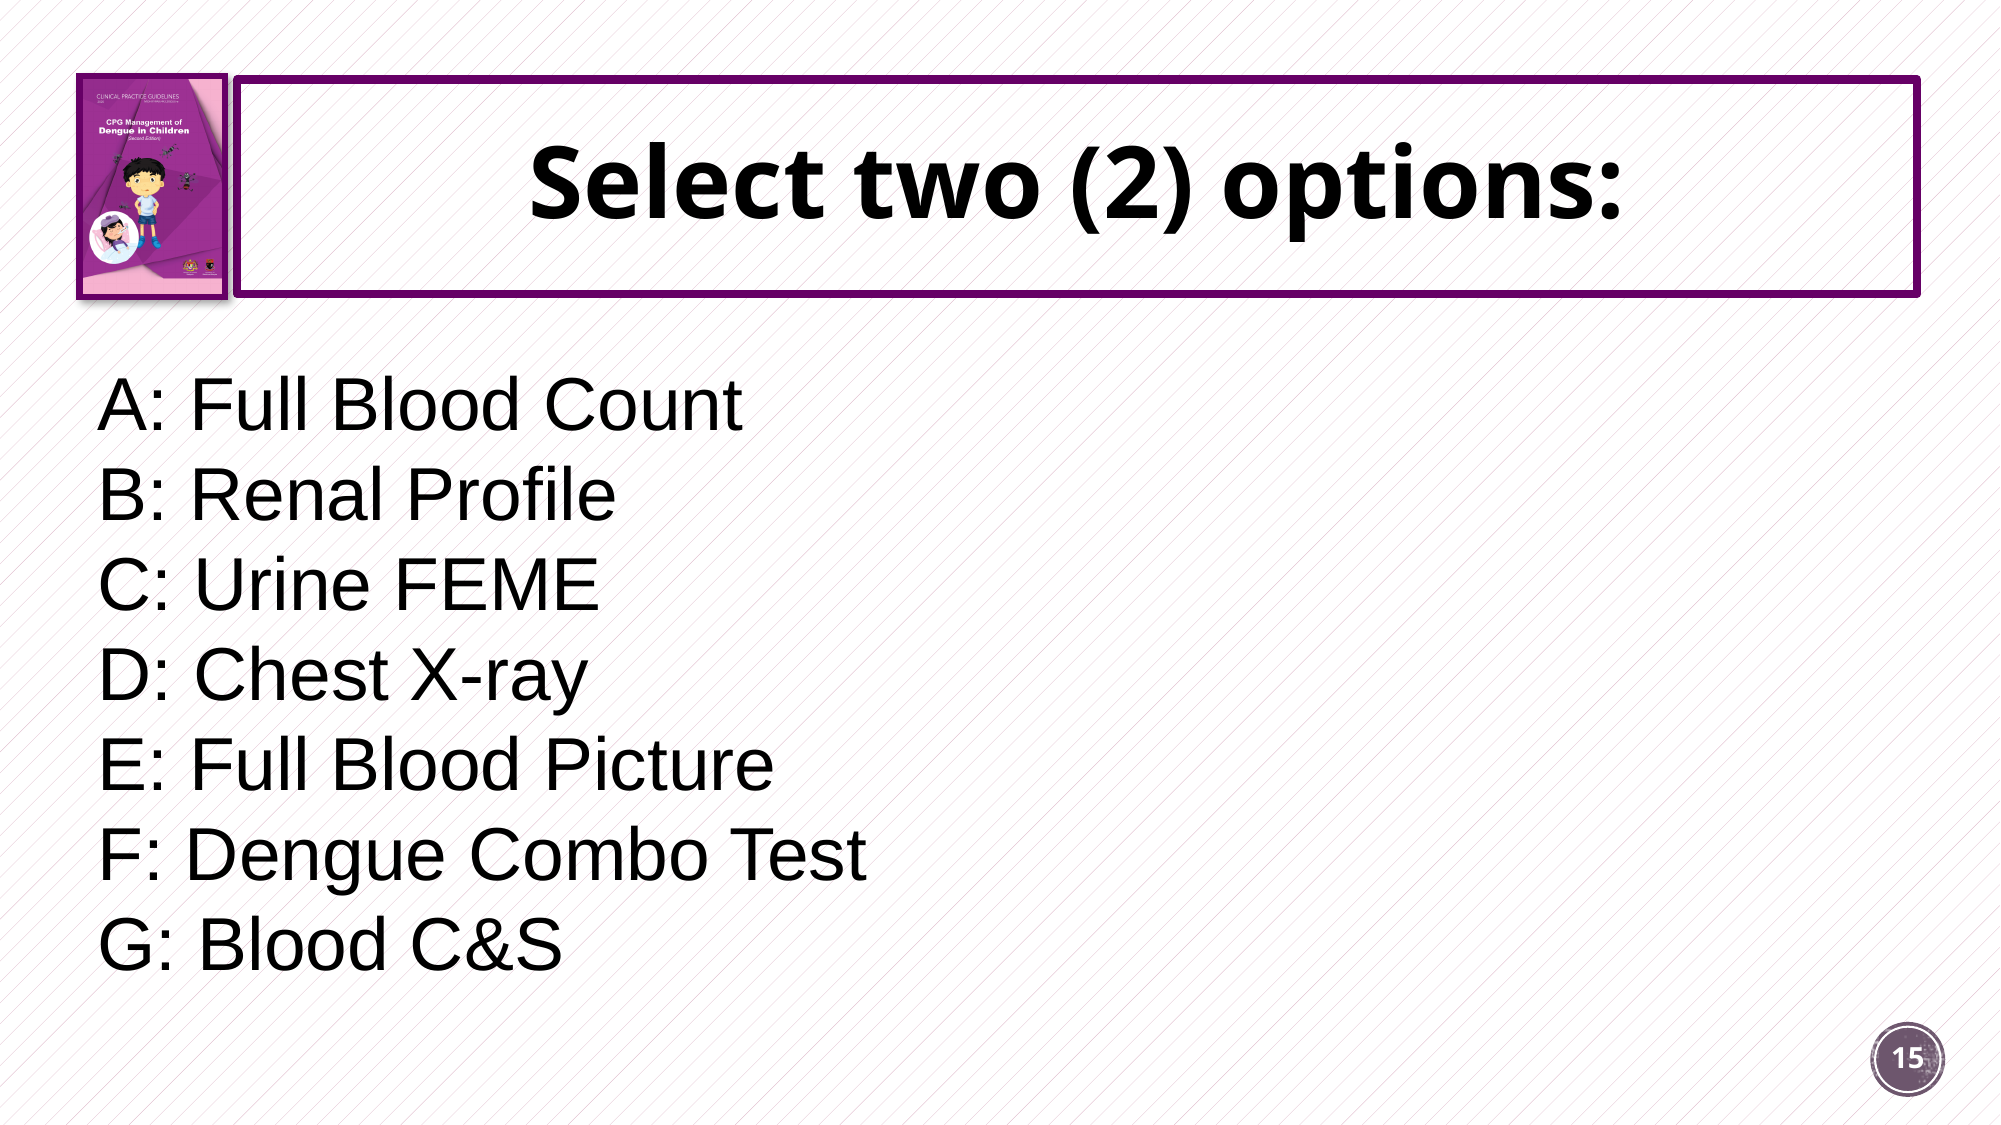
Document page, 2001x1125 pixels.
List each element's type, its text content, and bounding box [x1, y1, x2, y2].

slide_number 15 [1855, 1028, 1961, 1089]
list A: Full Blood Count B: Renal Profile C: Urine FEME D: Chest X-ray E: Full Blood Picture F: Dengue Combo Test G: Blood C&S [82, 348, 1918, 1013]
picture [83, 79, 222, 294]
text_box Select two (2) options: [237, 79, 1918, 294]
